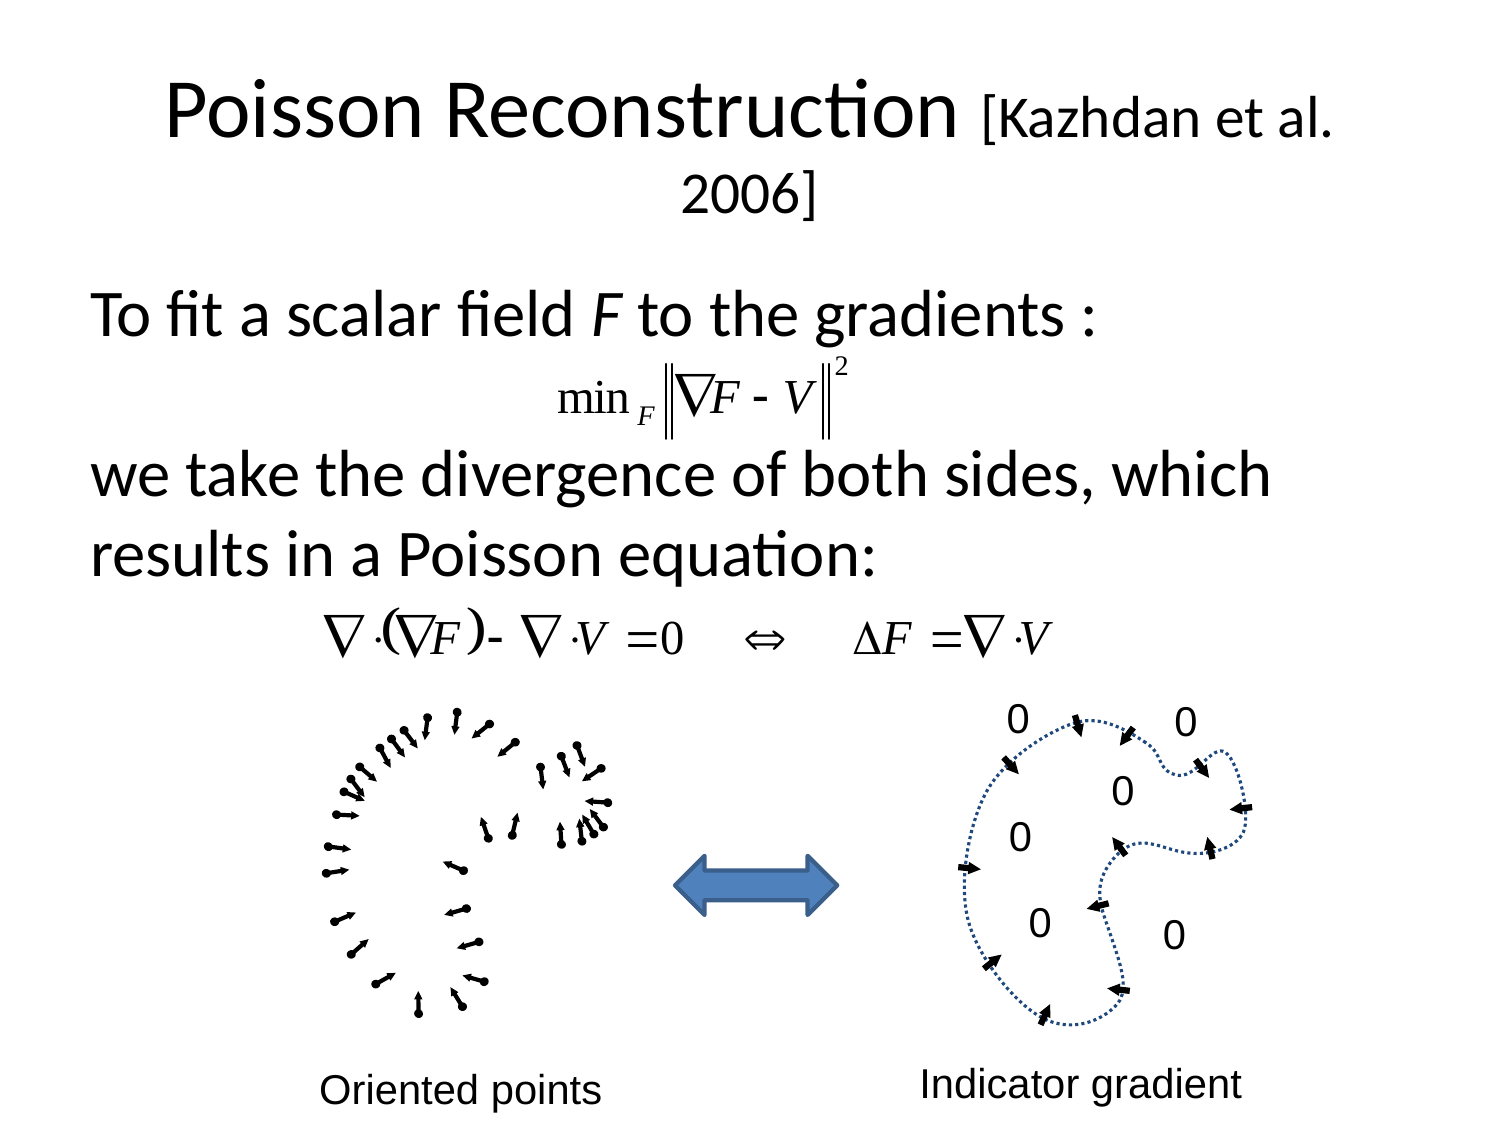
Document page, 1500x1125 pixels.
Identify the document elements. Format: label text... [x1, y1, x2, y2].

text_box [446, 855, 466, 879]
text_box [449, 898, 467, 923]
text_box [416, 714, 436, 738]
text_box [449, 987, 468, 1011]
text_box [476, 819, 496, 842]
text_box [349, 937, 367, 962]
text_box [373, 744, 393, 767]
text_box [399, 725, 418, 749]
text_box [327, 836, 346, 861]
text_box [473, 716, 492, 741]
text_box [585, 760, 603, 785]
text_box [333, 906, 352, 931]
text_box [589, 820, 609, 832]
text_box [572, 821, 577, 845]
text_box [356, 761, 375, 785]
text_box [505, 815, 524, 840]
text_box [499, 735, 518, 760]
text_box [446, 708, 466, 732]
title Poisson Reconstruction [Kazhdan et al. 2006] [75, 45, 1425, 233]
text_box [374, 968, 393, 993]
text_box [409, 993, 429, 1017]
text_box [570, 741, 589, 765]
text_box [549, 344, 858, 451]
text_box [554, 752, 574, 776]
text_box [672, 853, 840, 917]
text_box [919, 684, 1252, 1107]
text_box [531, 763, 551, 787]
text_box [317, 597, 1063, 676]
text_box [467, 967, 486, 991]
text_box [552, 824, 568, 848]
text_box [590, 789, 609, 814]
text_box Oriented points [319, 1062, 603, 1113]
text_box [325, 860, 344, 885]
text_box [461, 931, 480, 956]
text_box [386, 734, 406, 758]
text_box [341, 784, 361, 807]
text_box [580, 815, 587, 839]
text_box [336, 803, 354, 828]
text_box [346, 774, 365, 789]
